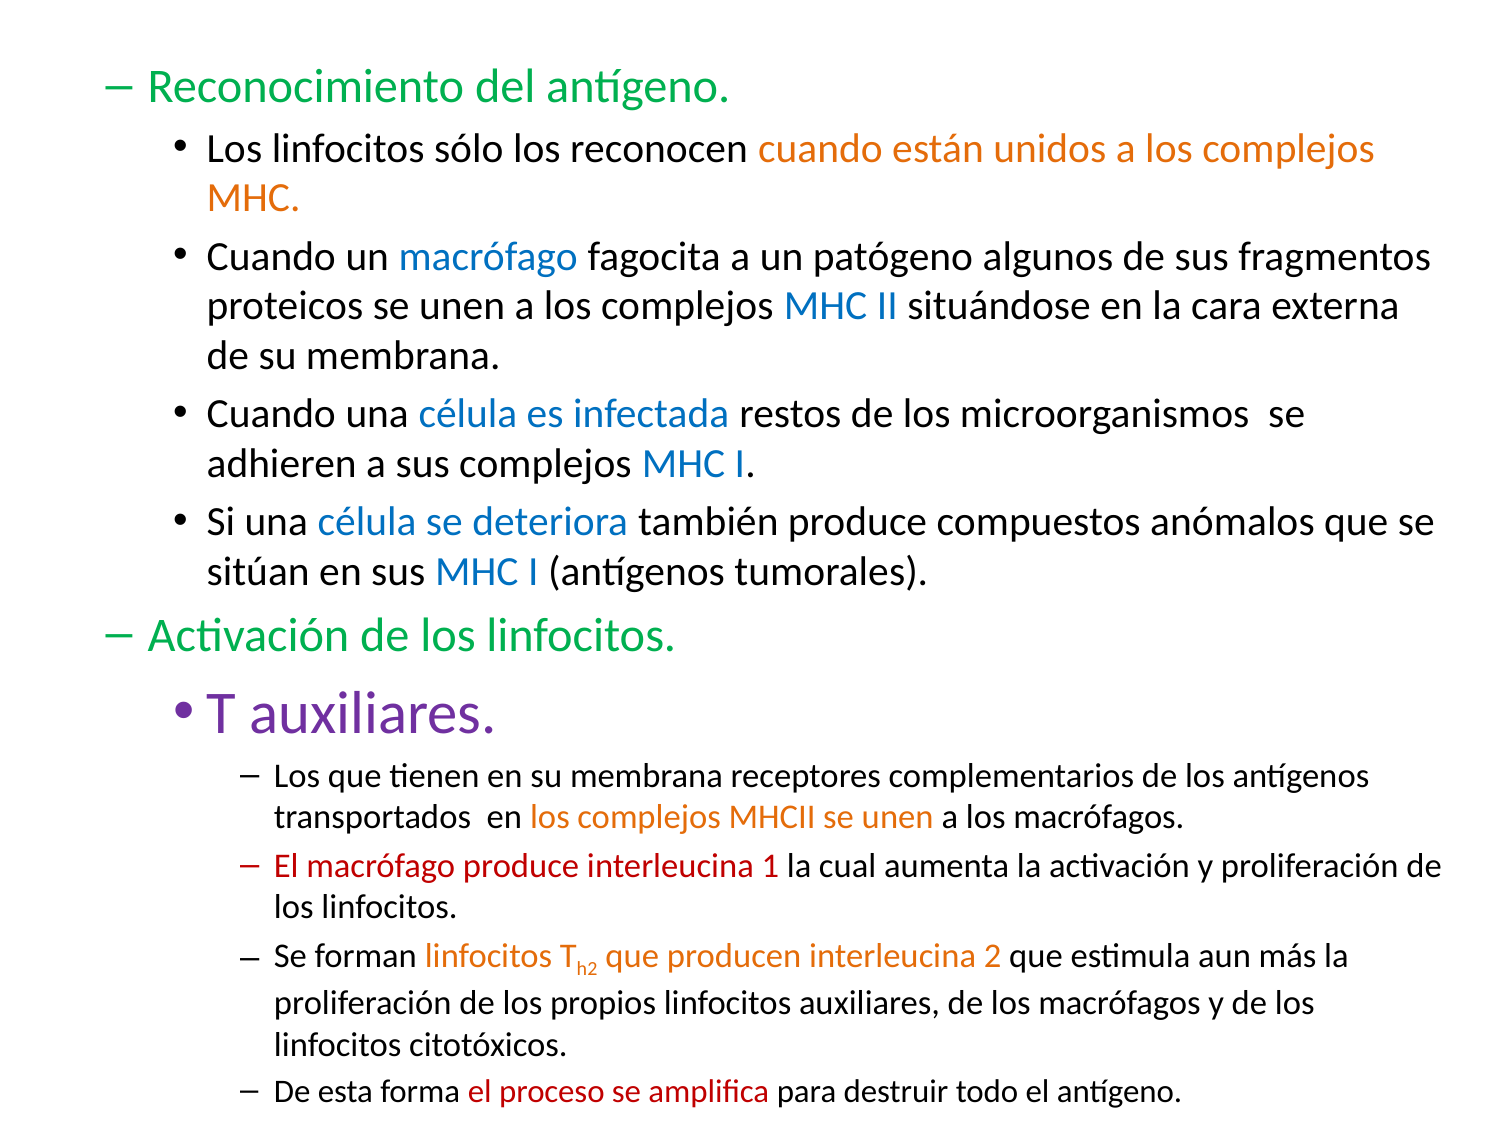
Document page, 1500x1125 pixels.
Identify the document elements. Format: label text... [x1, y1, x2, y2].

list Reconocimiento del antígeno. Los linfocitos sólo los reconocen cuando están unidos a los complejos MHC. Cuando un macrófago fagocita a un patógeno algunos de sus fragmentos proteicos se unen a los complejos MHC II situándose en la cara externa de su membrana. Cuando una célula es infectada restos de los microorganismos se adhieren a sus complejos MHC I. Si una célula se deteriora también produce compuestos anómalos que se sitúan en sus MHC I (antígenos tumorales). Activación de los linfocitos. T auxiliares. Los que tienen en su membrana receptores complementarios de los antígenos transportados en los complejos MHCII se unen a los macrófagos. El macrófago produce interleucina 1 la cual aumenta la activación y proliferación de los linfocitos. Se forman linfocitos Th2 que producen interleucina 2 que estimula aun más la proliferación de los propios linfocitos auxiliares, de los macrófagos y de los linfocitos citotóxicos. De esta forma el proceso se amplifica para destruir todo el antígeno. [23, 46, 1459, 1125]
